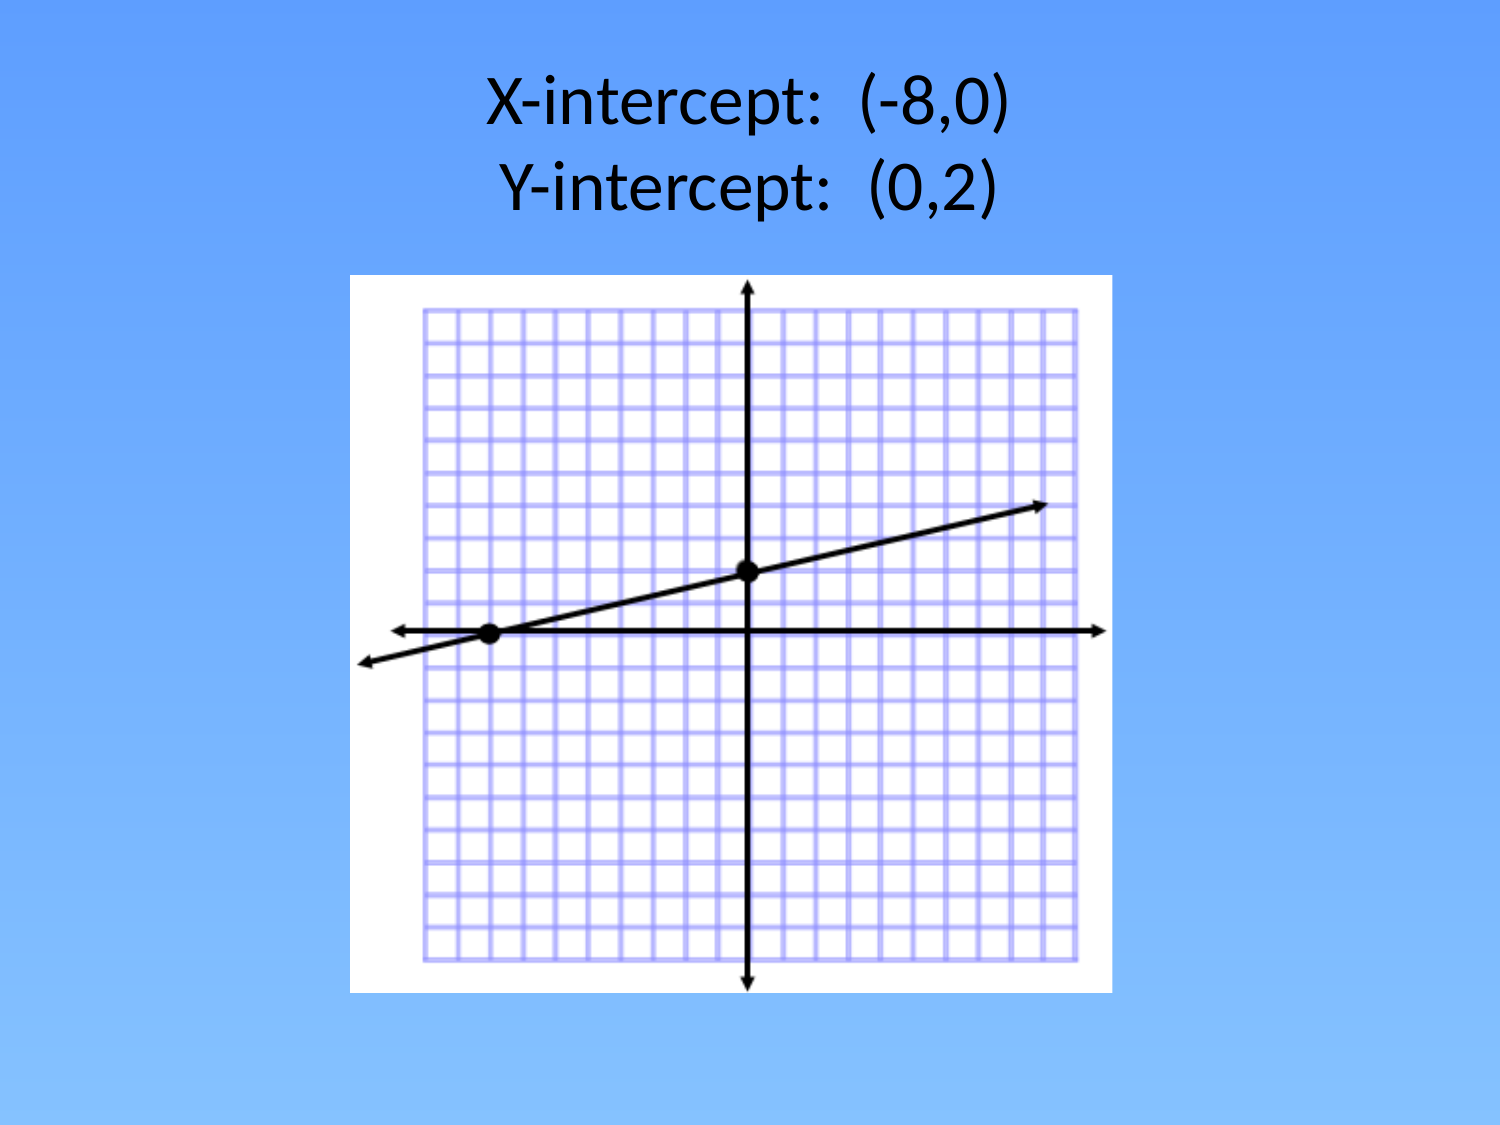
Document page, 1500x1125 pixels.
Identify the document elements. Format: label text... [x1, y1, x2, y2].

title X-intercept: (-8,0) Y-intercept: (0,2) [74, 44, 1426, 233]
picture [349, 274, 1113, 993]
